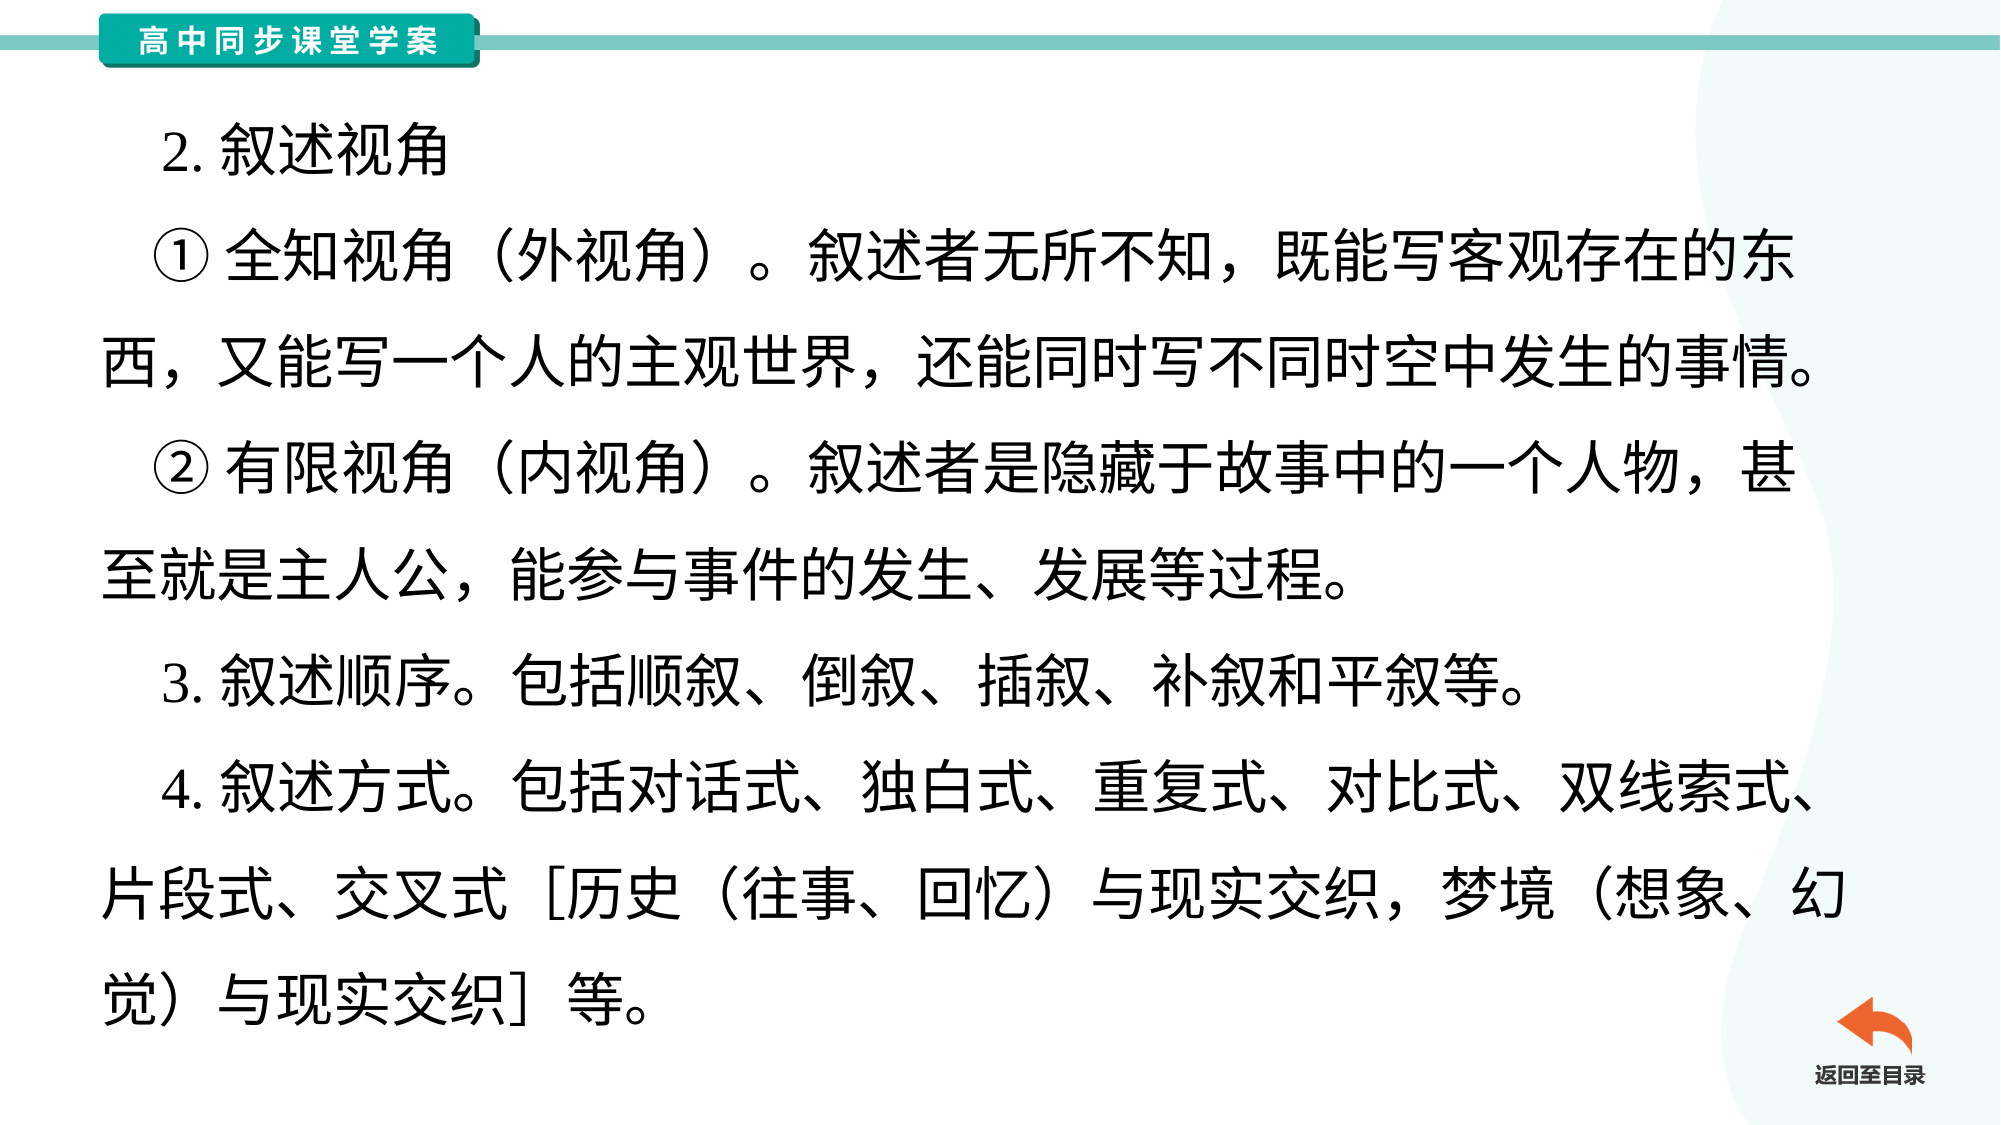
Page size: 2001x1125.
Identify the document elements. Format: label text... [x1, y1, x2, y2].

text_box 2.叙述视角 ①全知视角（外视角）。叙述者无所不知，既能写客观存在的东 西，又能写一个人的主观世界，还能同时写不同时空中发生的事情。 ②有限视角（内视角）。叙述者是隐藏于故事中的一个人物，甚 至就是主人公，能参与事件的发生、发展等过程。 3.叙述顺序。包括顺叙、倒叙、插叙、补叙和平叙等。 4.叙述方式。包括对话式、独白式、重复式、对比式、双线索式、 片段式、交叉式［历史（往事、回忆）与现实交织，梦境（想象、幻 觉）与现实交织］等。 [100, 76, 1899, 1033]
picture [0, 0, 2000, 1125]
